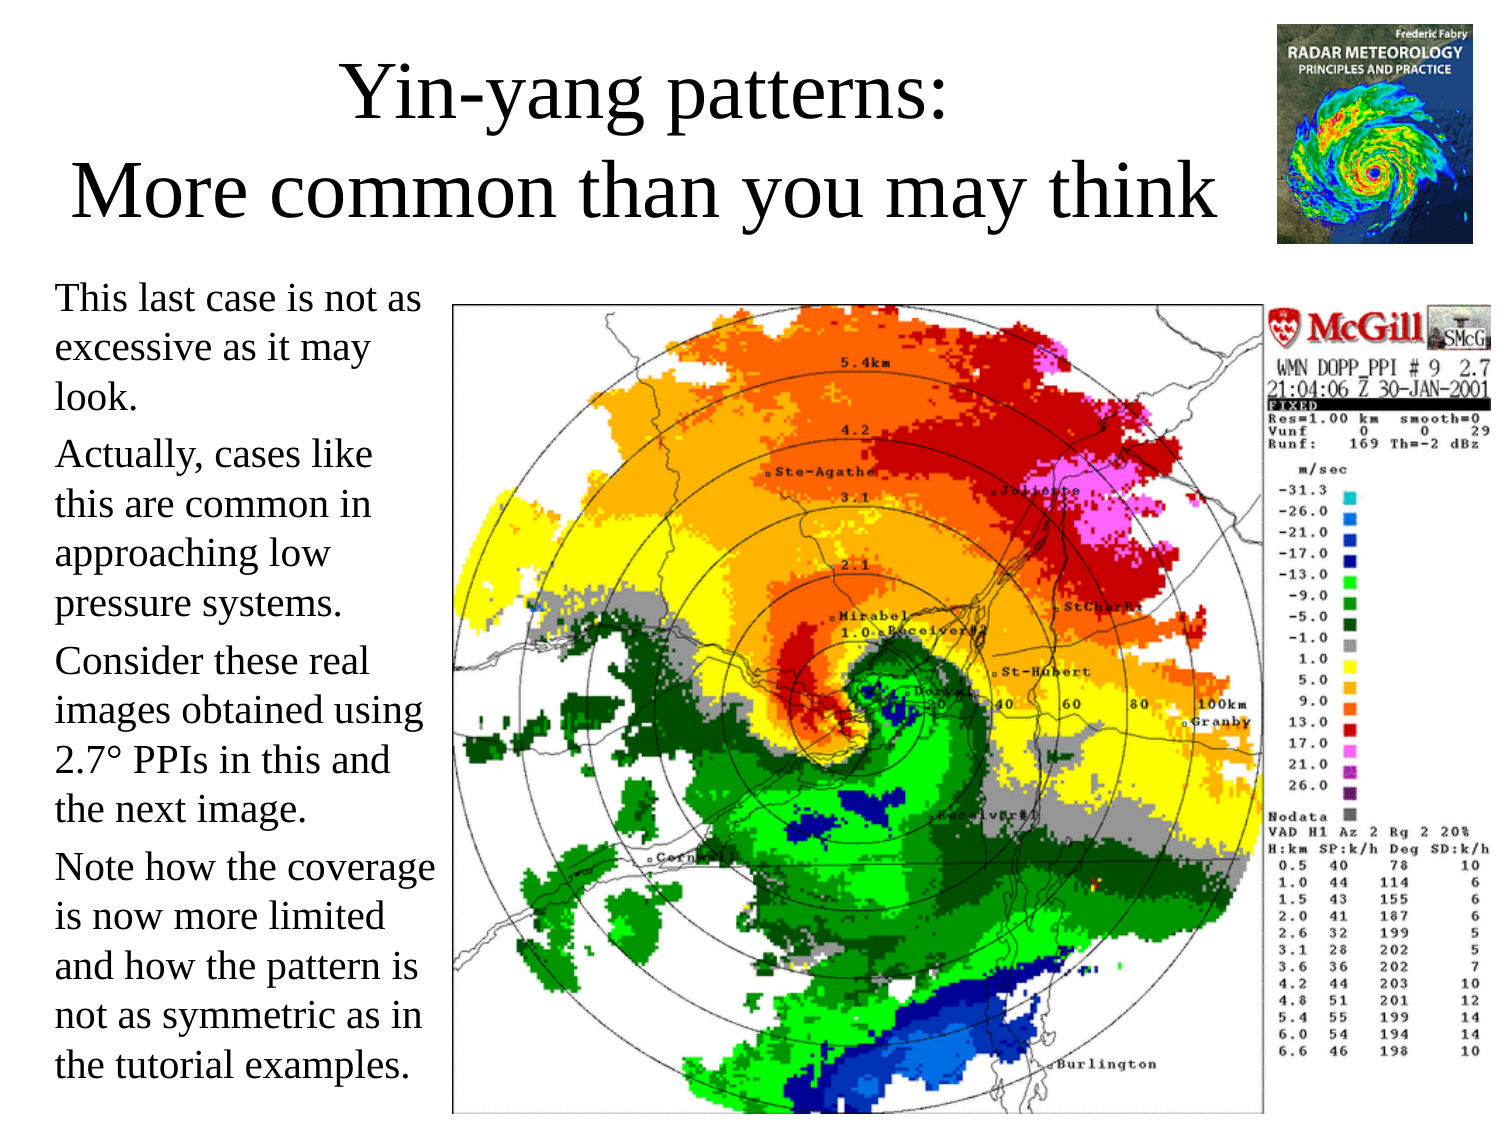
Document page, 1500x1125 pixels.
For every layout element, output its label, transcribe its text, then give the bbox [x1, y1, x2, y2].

footer e05.1: Doppler tutorial – Wind profile retrievals [169, 1053, 446, 1113]
picture [1277, 24, 1473, 244]
list This last case is not as excessive as it may look. Actually, cases like this are common in approaching low pressure systems. Consider these real images obtained using 2.7° PPIs in this and the next image. Note how the coverage is now more limited and how the pattern is not as symmetric as in the tutorial examples. [39, 262, 453, 1113]
title Yin-yang patterns: More common than you may think [39, 26, 1250, 244]
picture [451, 303, 1491, 1115]
